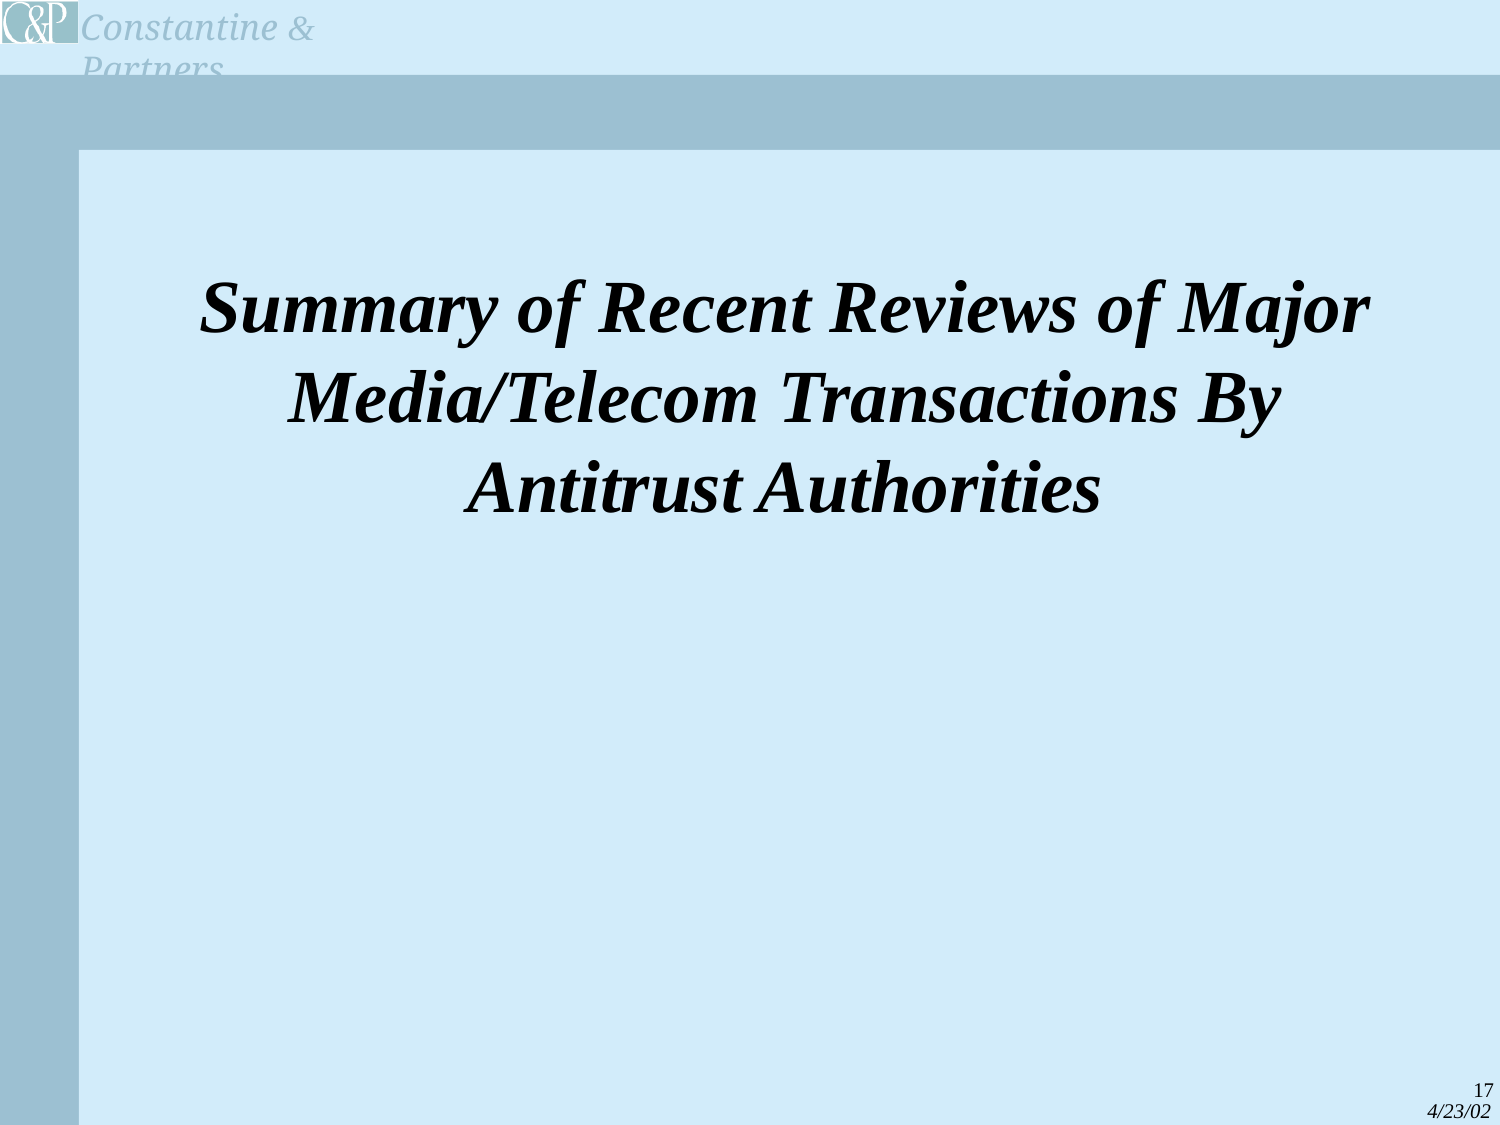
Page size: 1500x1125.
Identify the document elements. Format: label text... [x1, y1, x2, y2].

title Summary of Recent Reviews of Major Media/Telecom Transactions By Antitrust Authorities [147, 249, 1423, 525]
